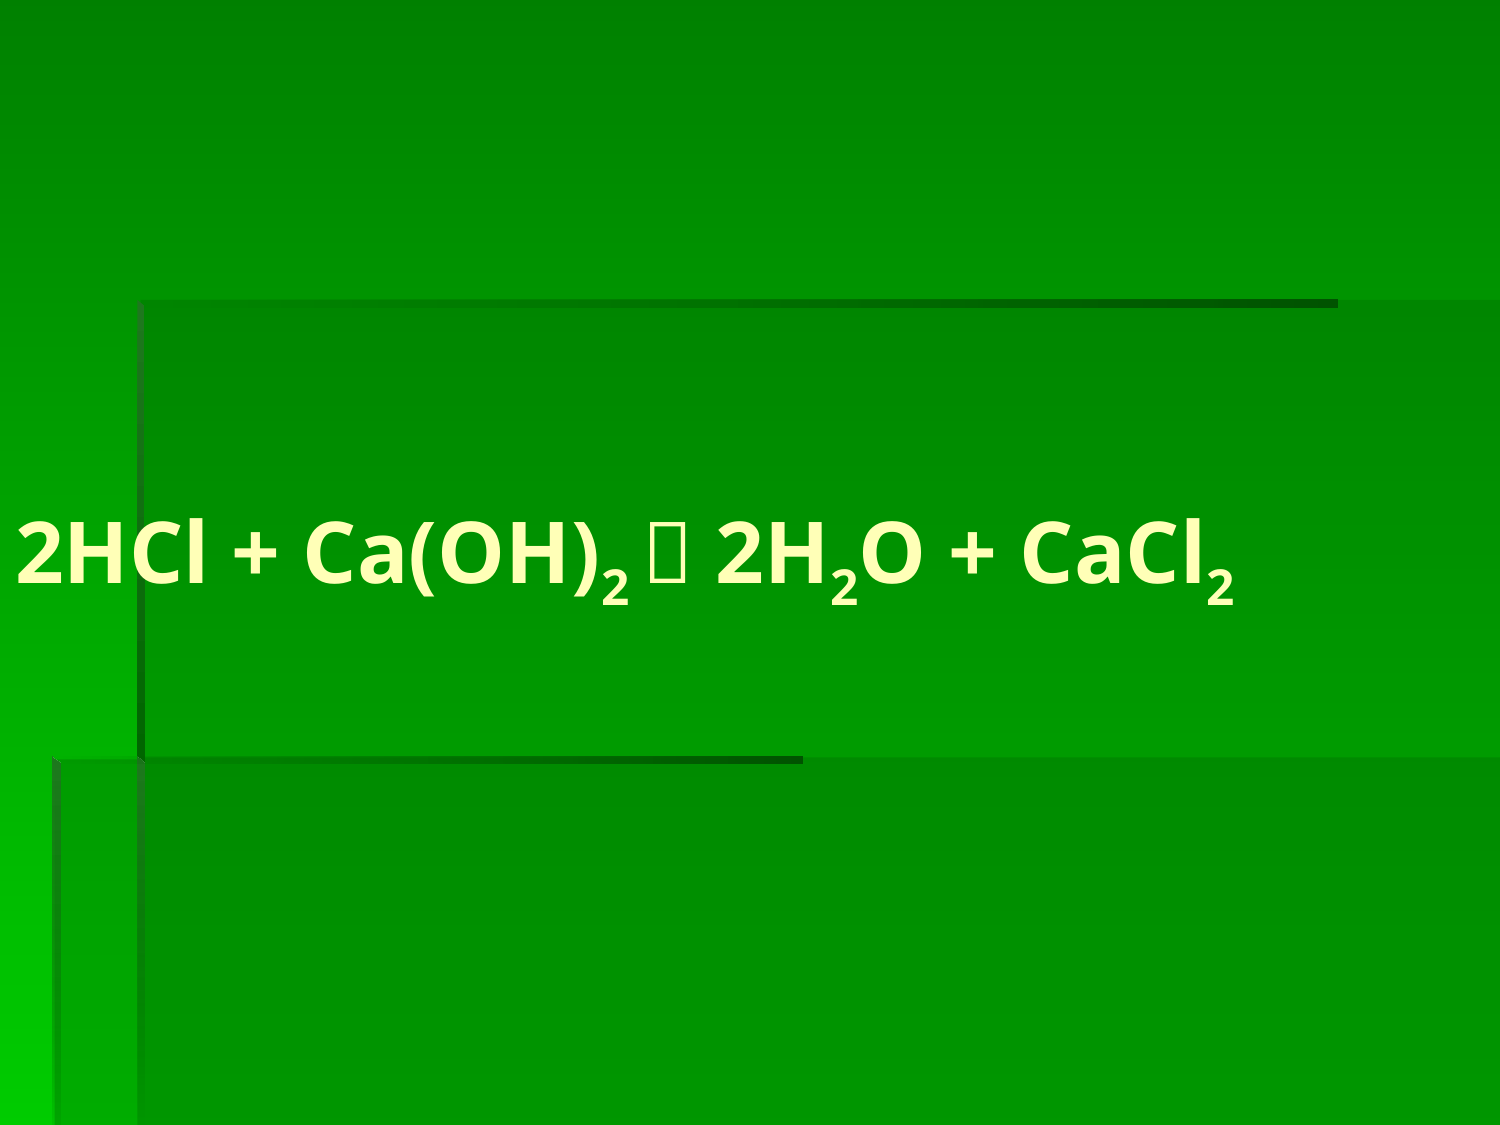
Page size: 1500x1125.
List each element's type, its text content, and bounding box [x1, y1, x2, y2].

title 2HCl + Ca(OH)2  2H2O + CaCl2 [0, 420, 1500, 693]
